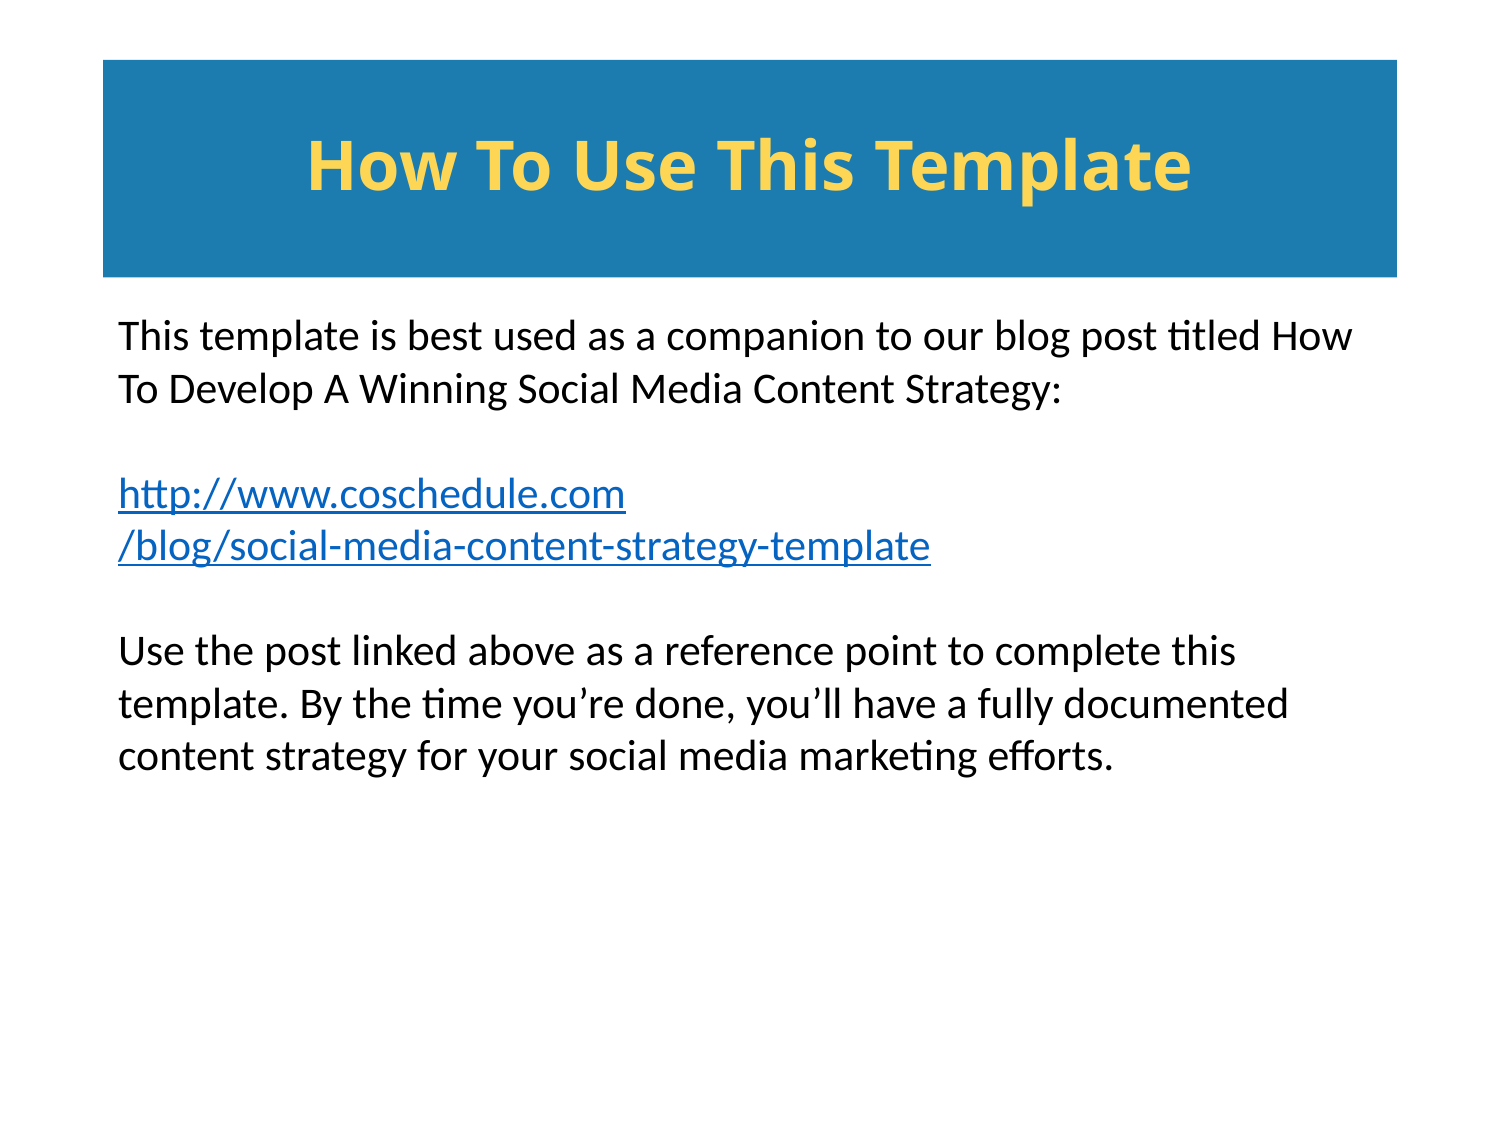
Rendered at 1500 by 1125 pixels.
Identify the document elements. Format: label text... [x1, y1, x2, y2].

title How To Use This Template [103, 59, 1397, 278]
list This template is best used as a companion to our blog post titled How To Develop A Winning Social Media Content Strategy: http://www.coschedule.com/blog/social-media-content-strategy-template Use the post linked above as a reference point to complete this template. By the time you’re done, you’ll have a fully documented content strategy for your social media marketing efforts. [103, 299, 1397, 1014]
